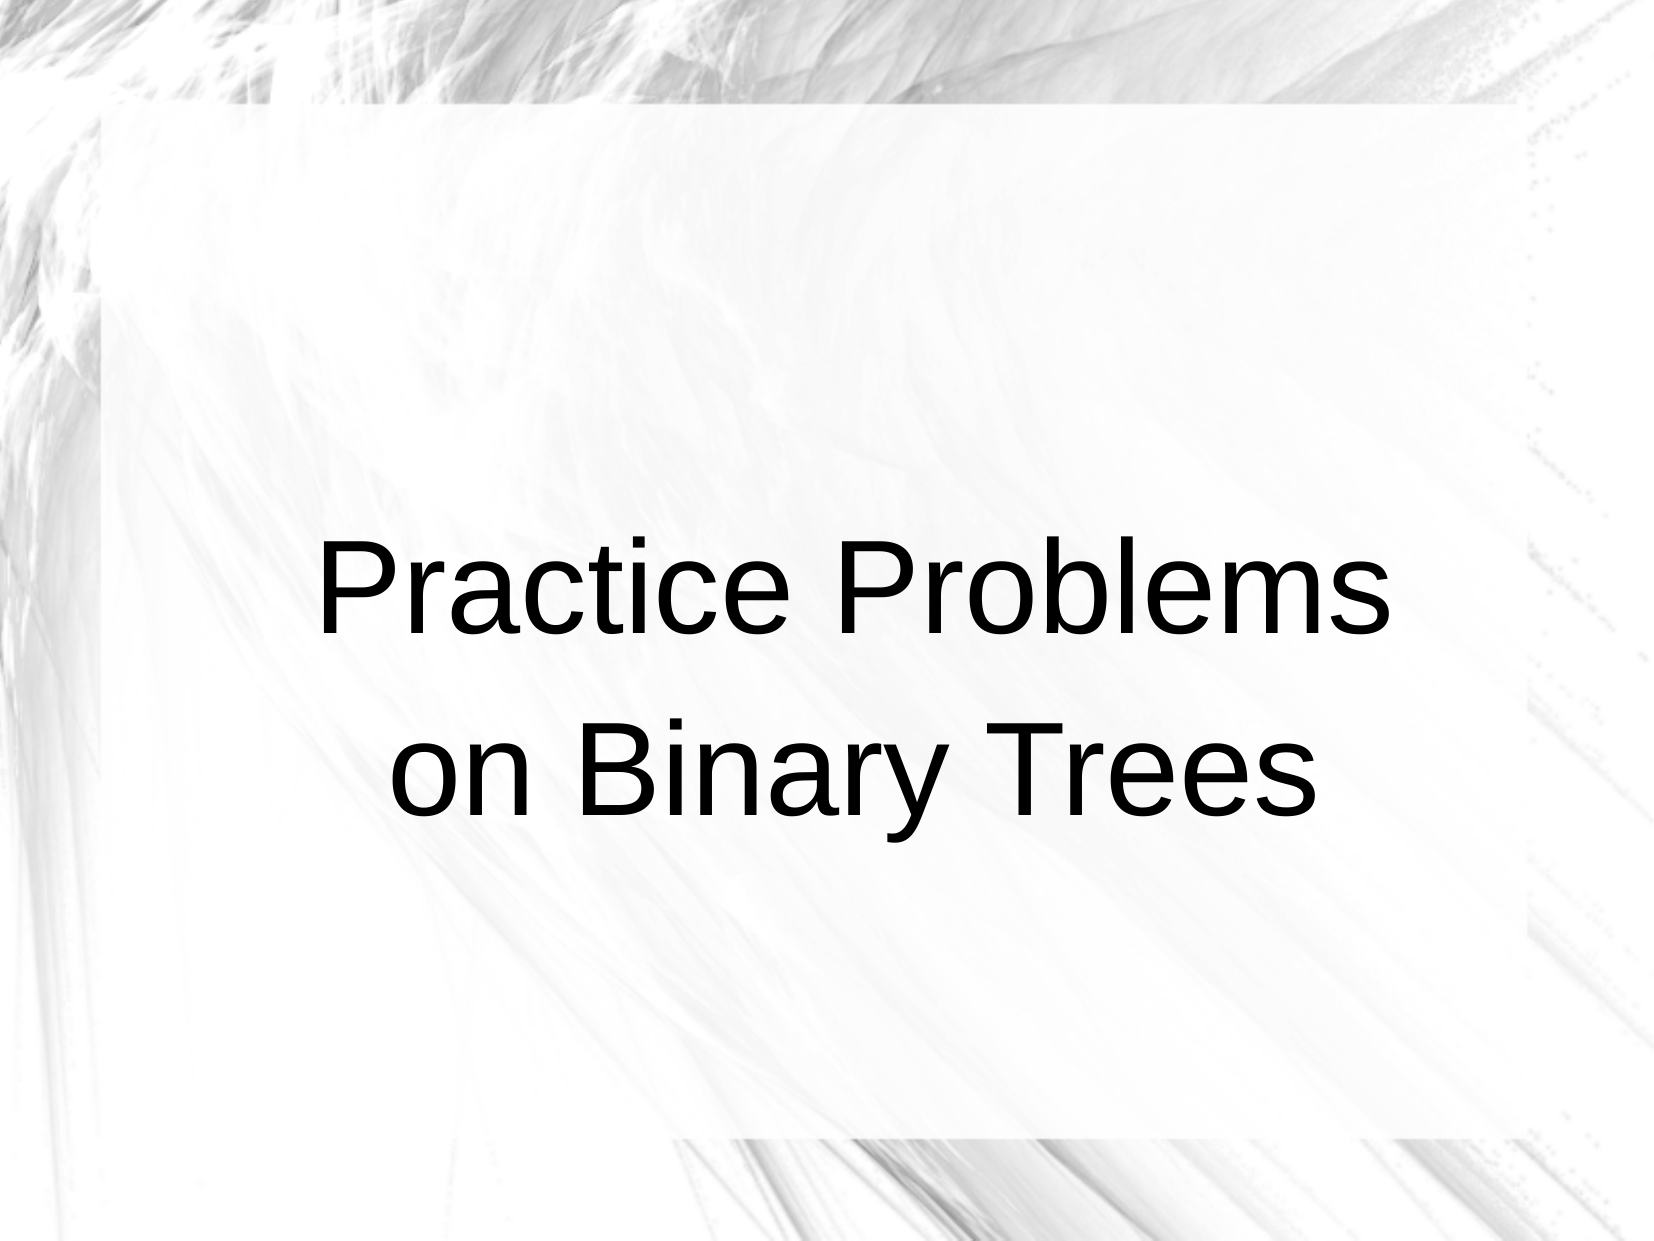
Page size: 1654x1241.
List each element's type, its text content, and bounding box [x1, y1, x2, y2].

picture [0, 0, 1654, 1241]
list Practice Problems on Binary Trees [118, 319, 1571, 1109]
